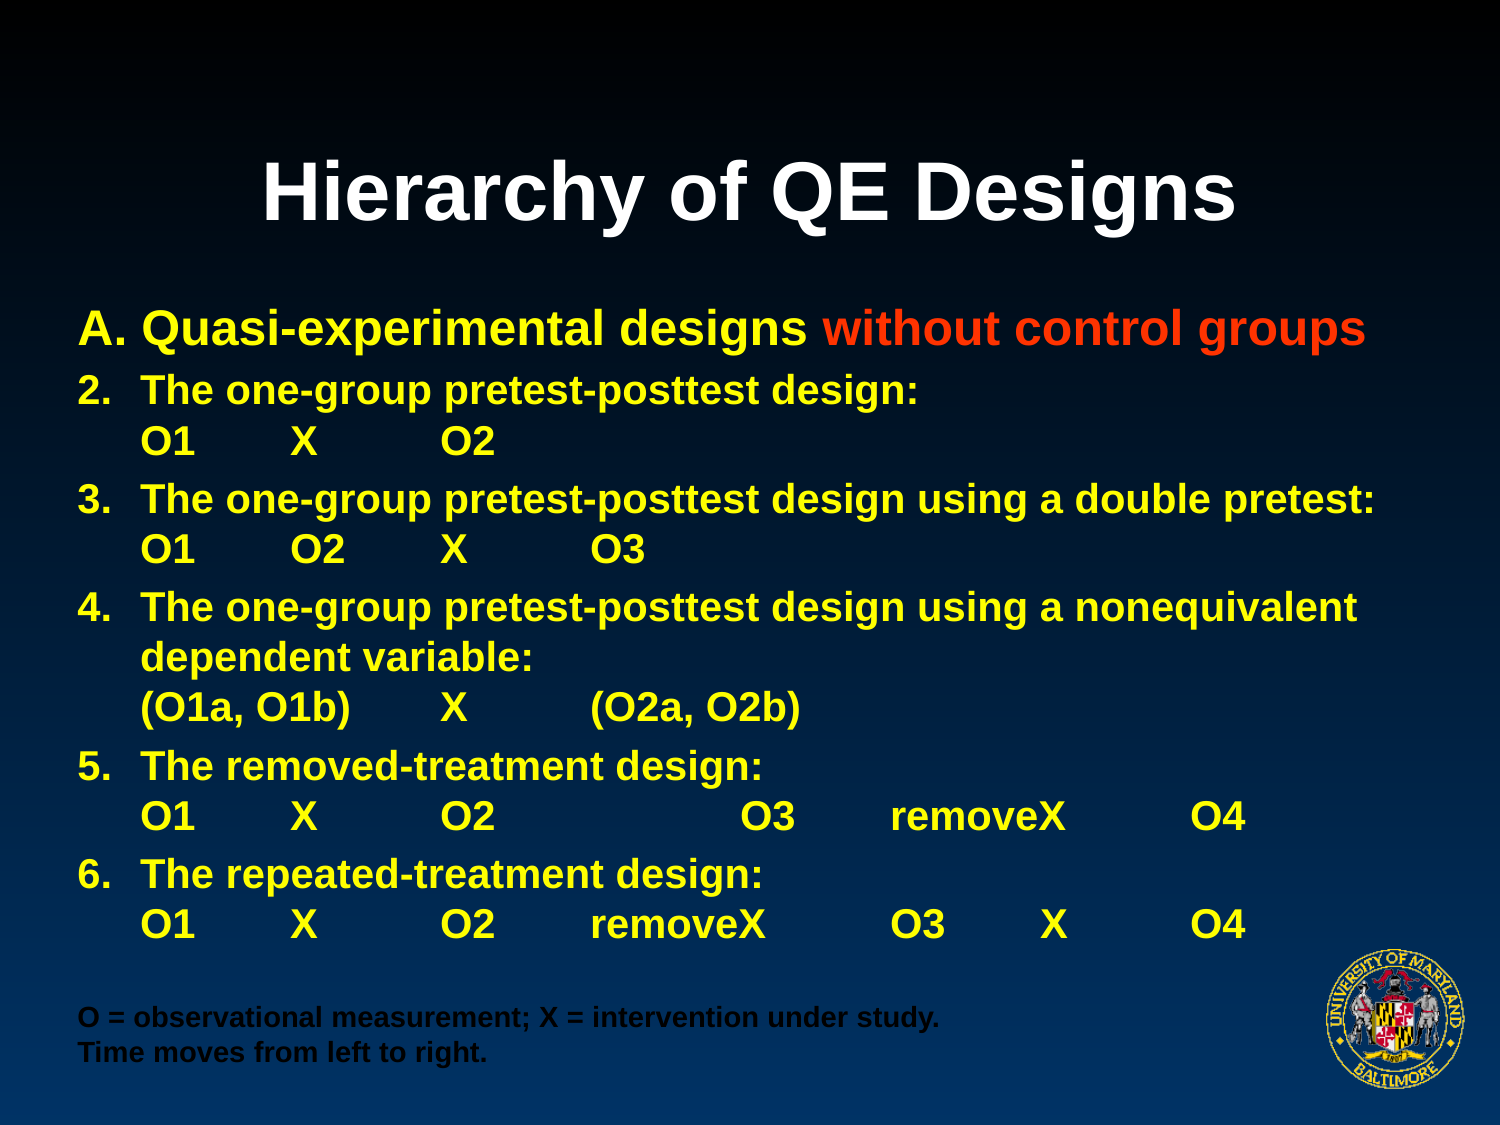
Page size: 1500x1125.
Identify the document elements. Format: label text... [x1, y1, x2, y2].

text_box Hierarchy of QE Designs [74, 74, 1425, 300]
text_box O = observational measurement; X = intervention under study. Time moves from left to right. [62, 990, 1238, 1111]
list A. Quasi-experimental designs without control groups The one-group pretest-posttest design: O1 X O2 The one-group pretest-posttest design using a double pretest: O1 O2 X O3 The one-group pretest-posttest design using a nonequivalent dependent variable: (O1a, O1b) X (O2a, O2b) The removed-treatment design: O1 X O2 O3 removeX O4 The repeated-treatment design: O1 X O2 removeX O3 X O4 [62, 287, 1425, 963]
picture [1325, 949, 1468, 1108]
